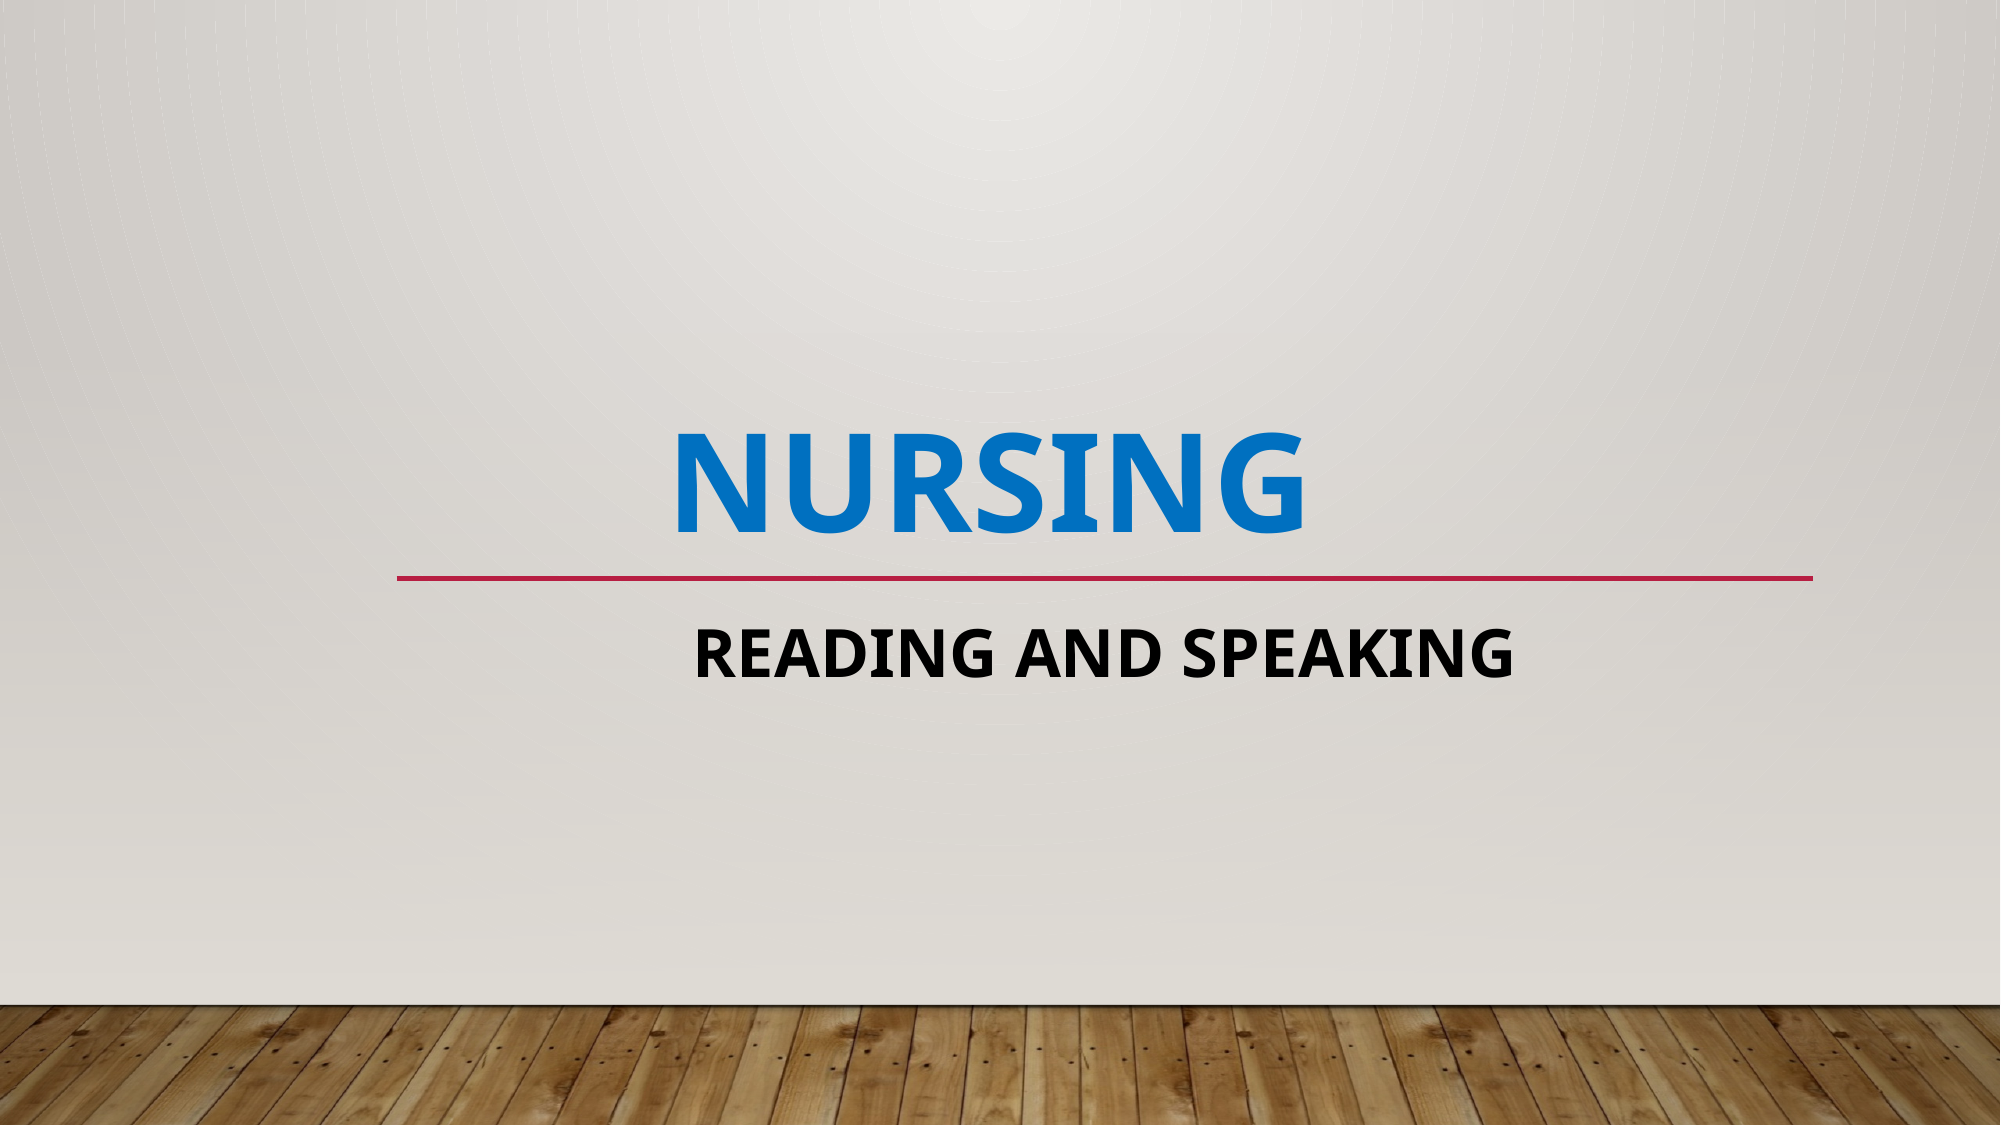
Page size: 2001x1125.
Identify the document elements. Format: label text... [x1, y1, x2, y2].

title NUrsing [287, 213, 1693, 563]
subtitle Reading and speaking [396, 579, 1814, 740]
picture [0, 1005, 2000, 1125]
